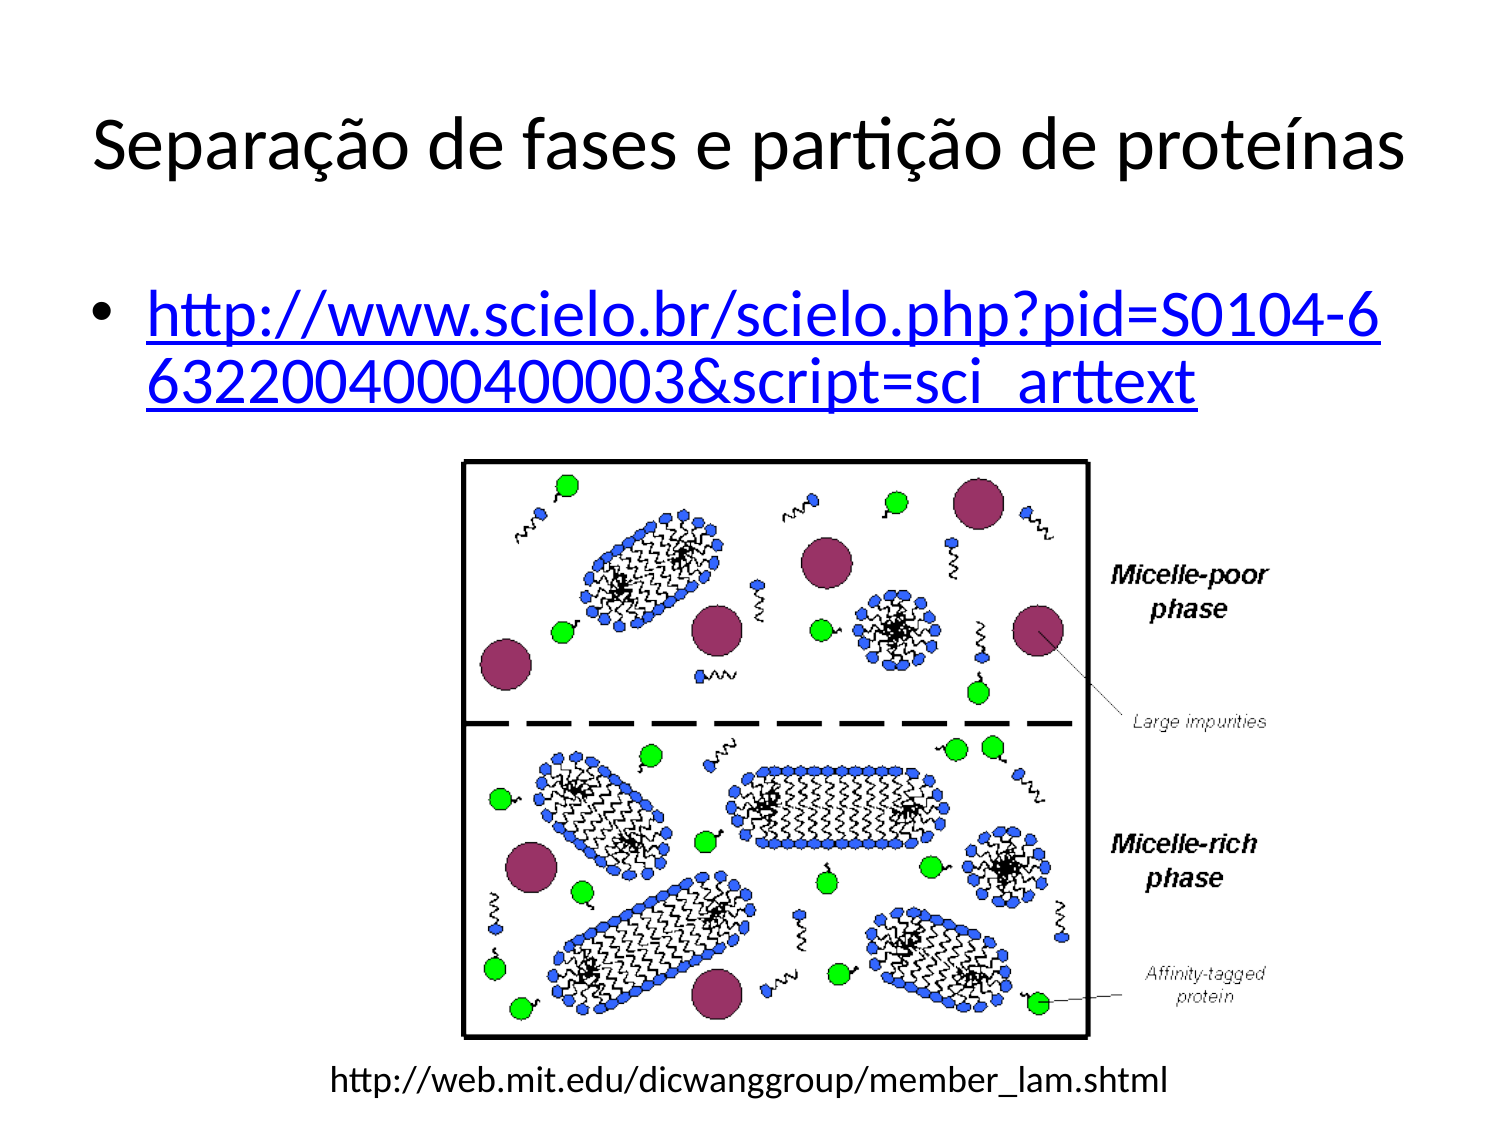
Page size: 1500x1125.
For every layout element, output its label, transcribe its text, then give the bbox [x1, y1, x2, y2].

text_box http://web.mit.edu/dicwanggroup/member_lam.shtml [74, 1047, 1425, 1108]
list http://www.scielo.br/scielo.php?pid=S0104-66322004000400003&script=sci_arttext [75, 262, 1425, 1005]
title Separação de fases e partição de proteínas [75, 45, 1425, 233]
picture [461, 459, 1286, 1040]
